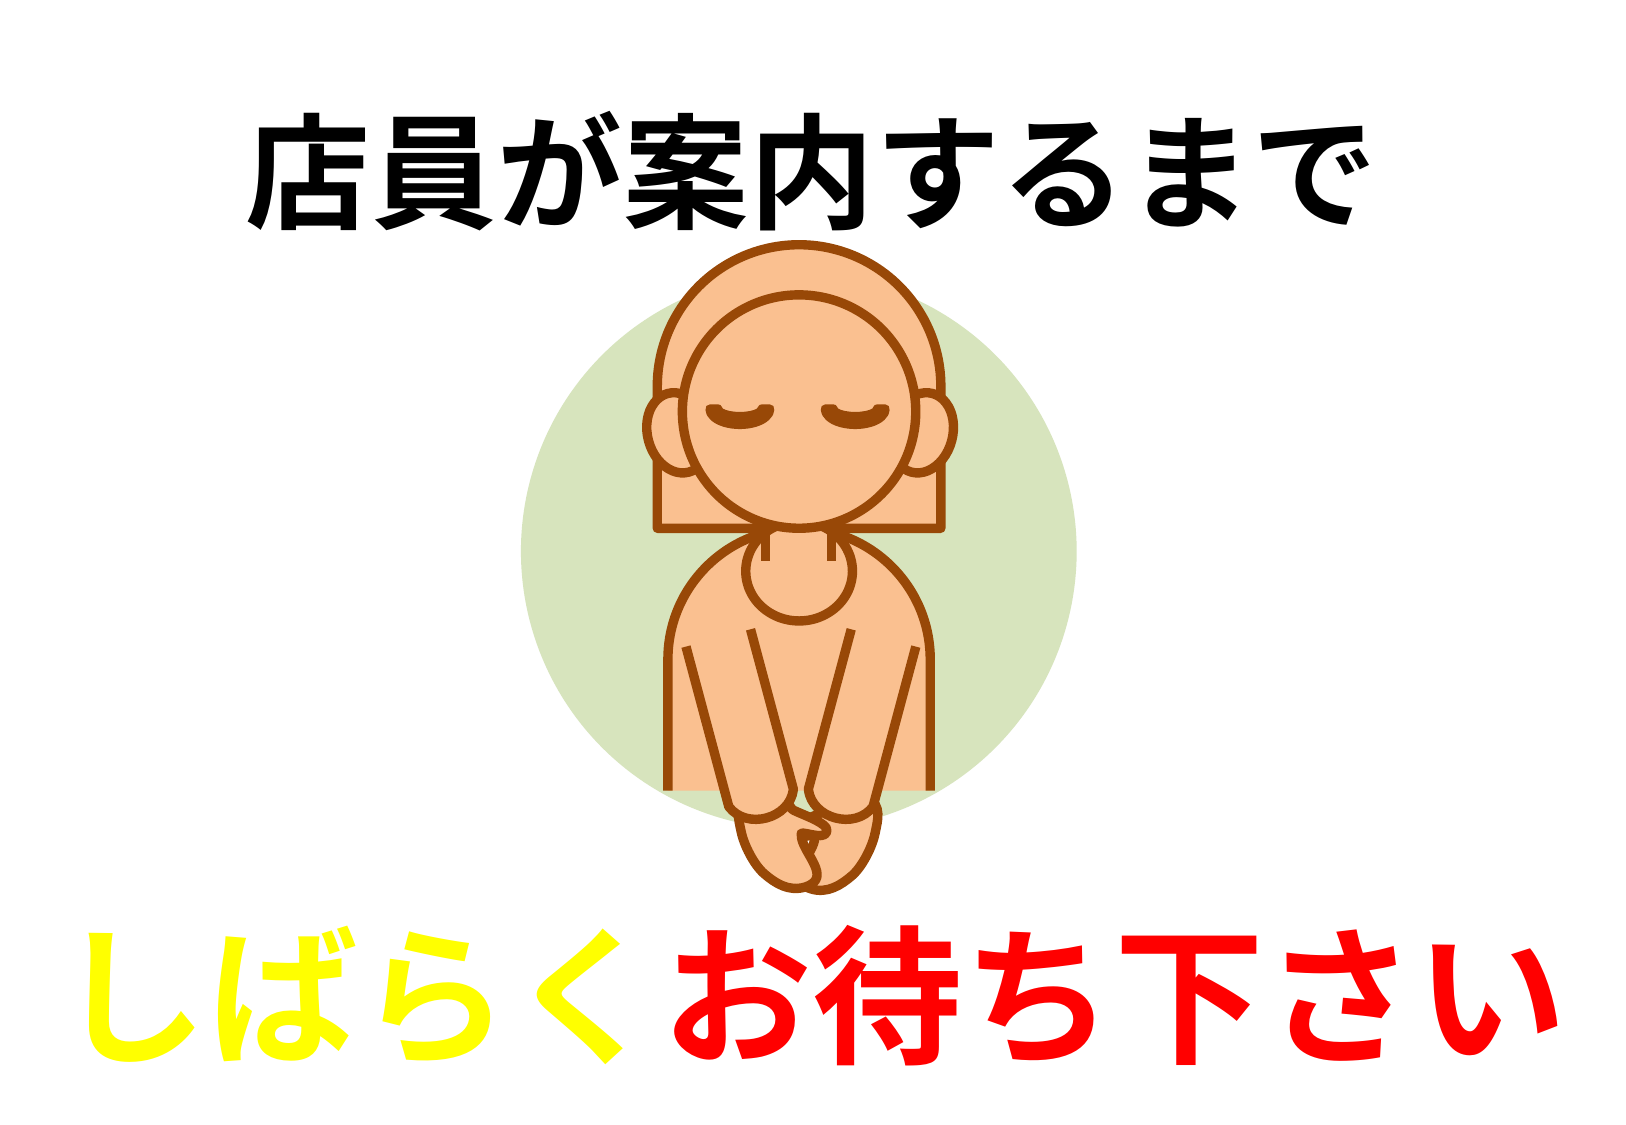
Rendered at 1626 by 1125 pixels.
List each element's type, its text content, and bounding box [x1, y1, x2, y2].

text_box 店員が案内するまで [0, 87, 1625, 253]
text_box しばらくお待ち下さい [0, 894, 1625, 1090]
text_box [520, 244, 1077, 893]
